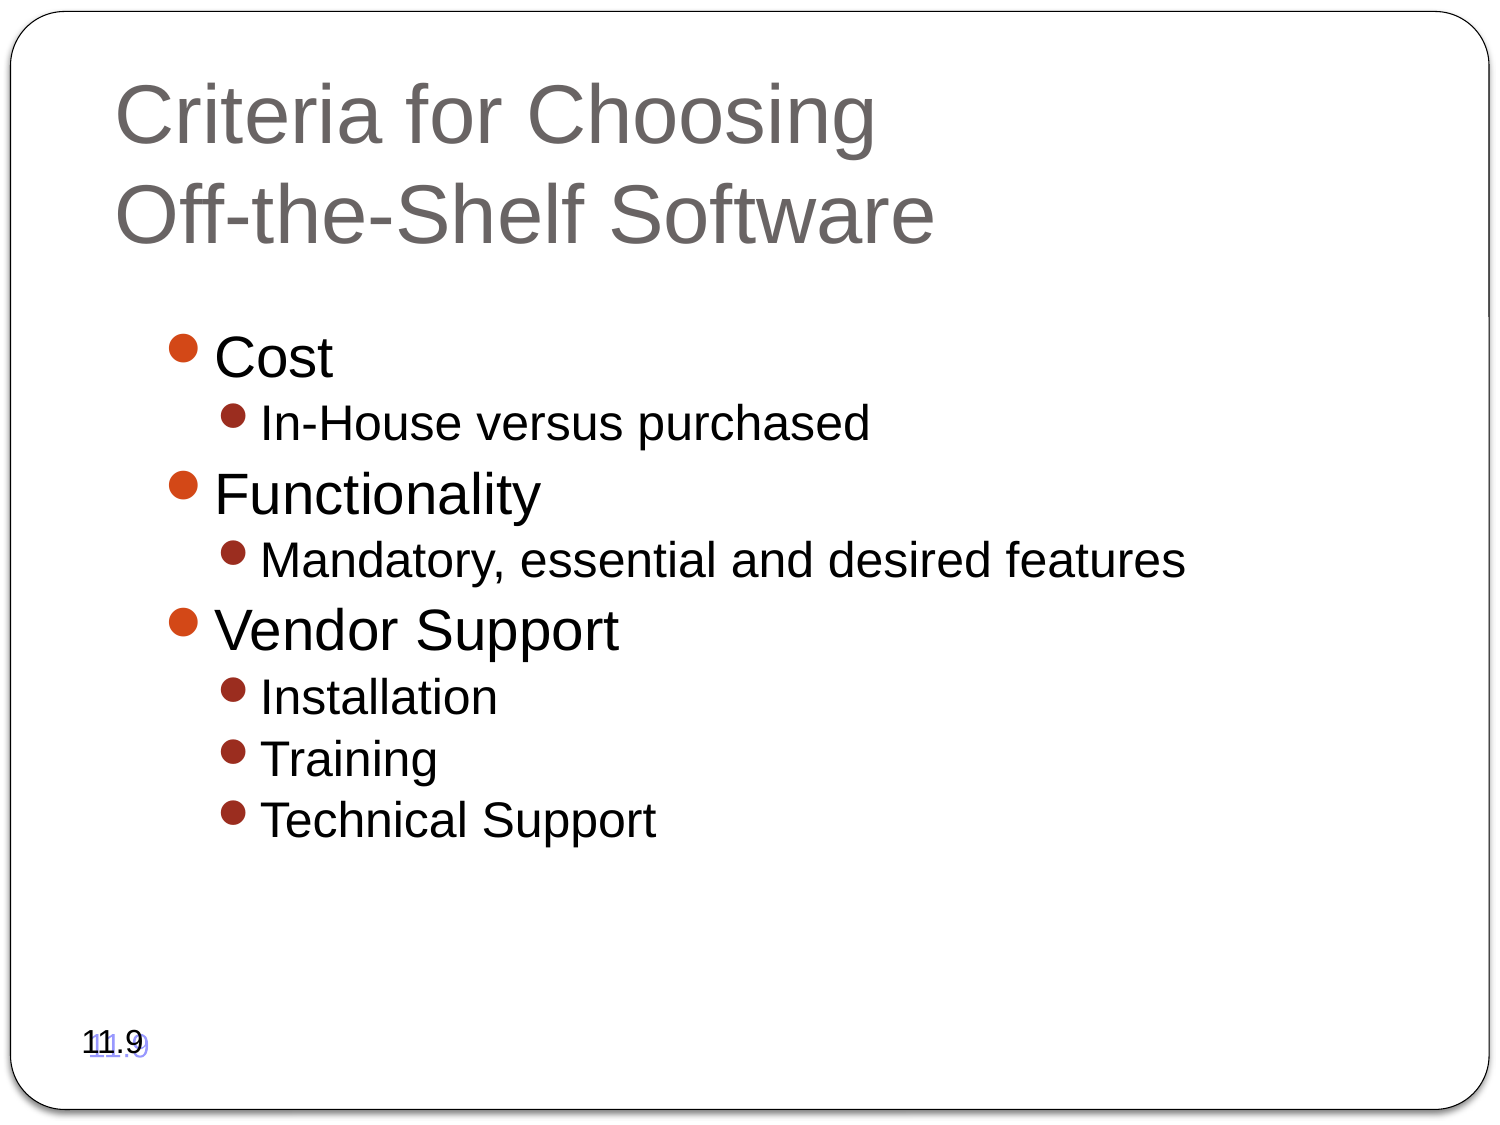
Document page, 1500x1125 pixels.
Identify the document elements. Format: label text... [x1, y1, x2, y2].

title Criteria for Choosing Off-the-Shelf Software [99, 50, 1375, 275]
list Cost In-House versus purchased Functionality Mandatory, essential and desired features Vendor Support Installation Training Technical Support [150, 237, 1425, 988]
text_box 11.9 [37, 1012, 188, 1107]
